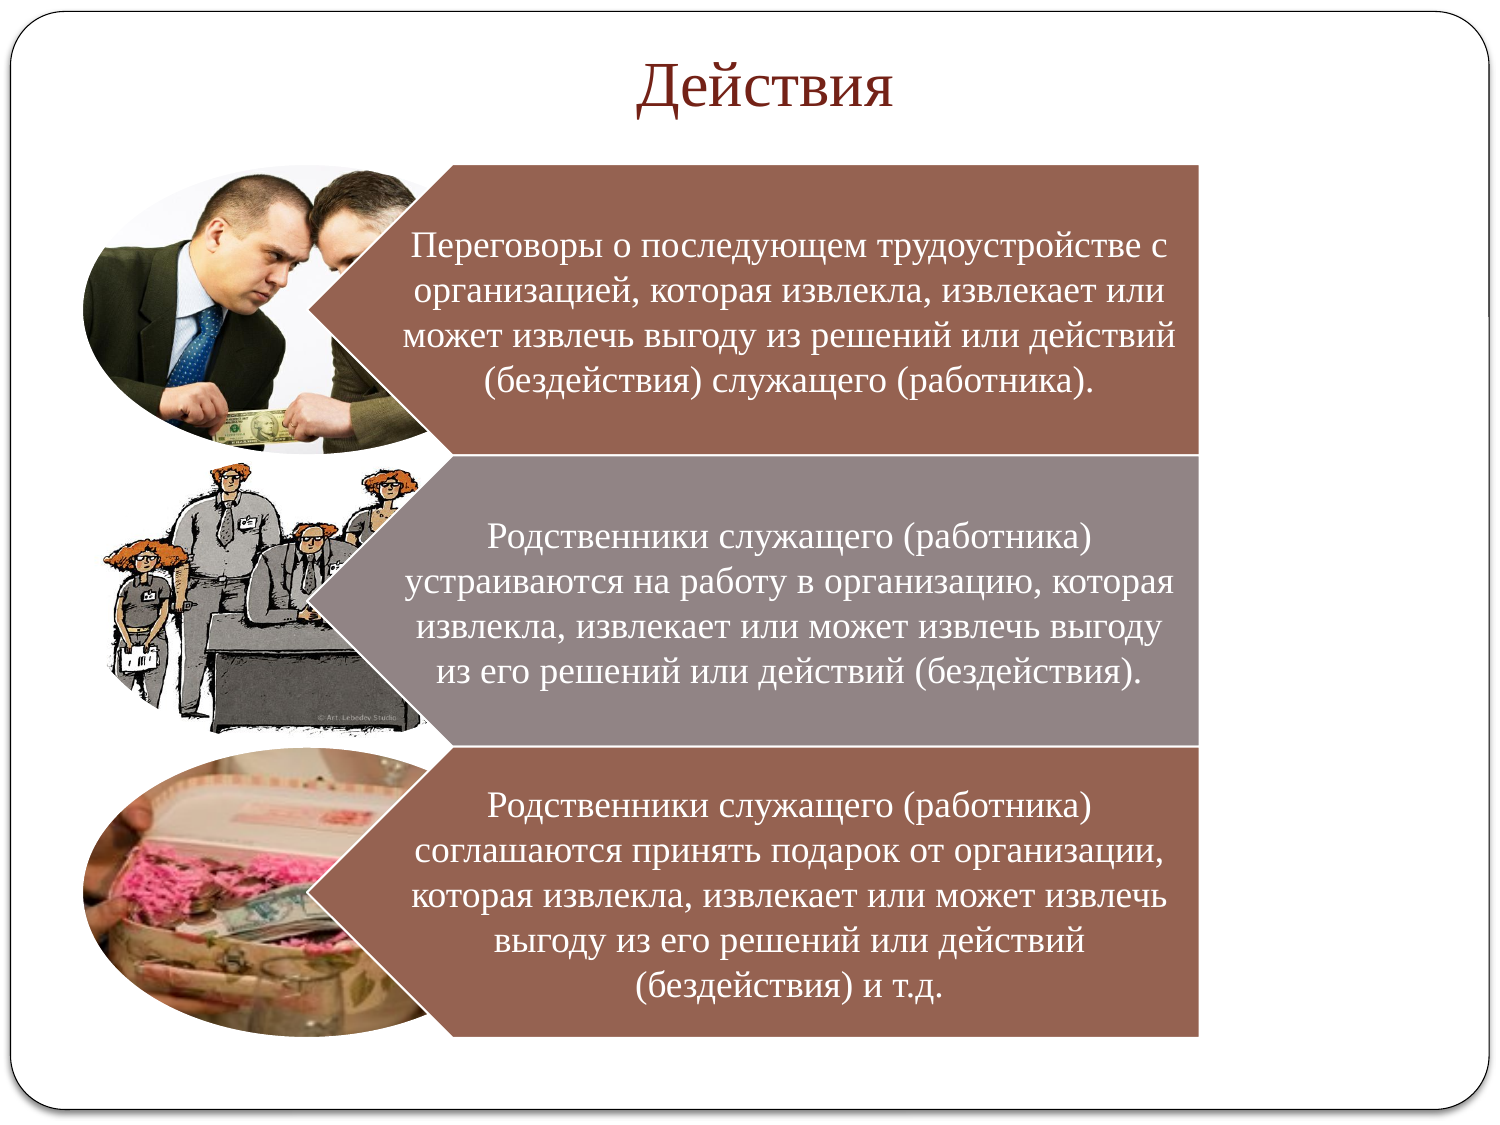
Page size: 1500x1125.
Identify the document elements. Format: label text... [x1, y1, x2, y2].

title Действия [93, 35, 1437, 135]
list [81, 163, 1425, 1039]
